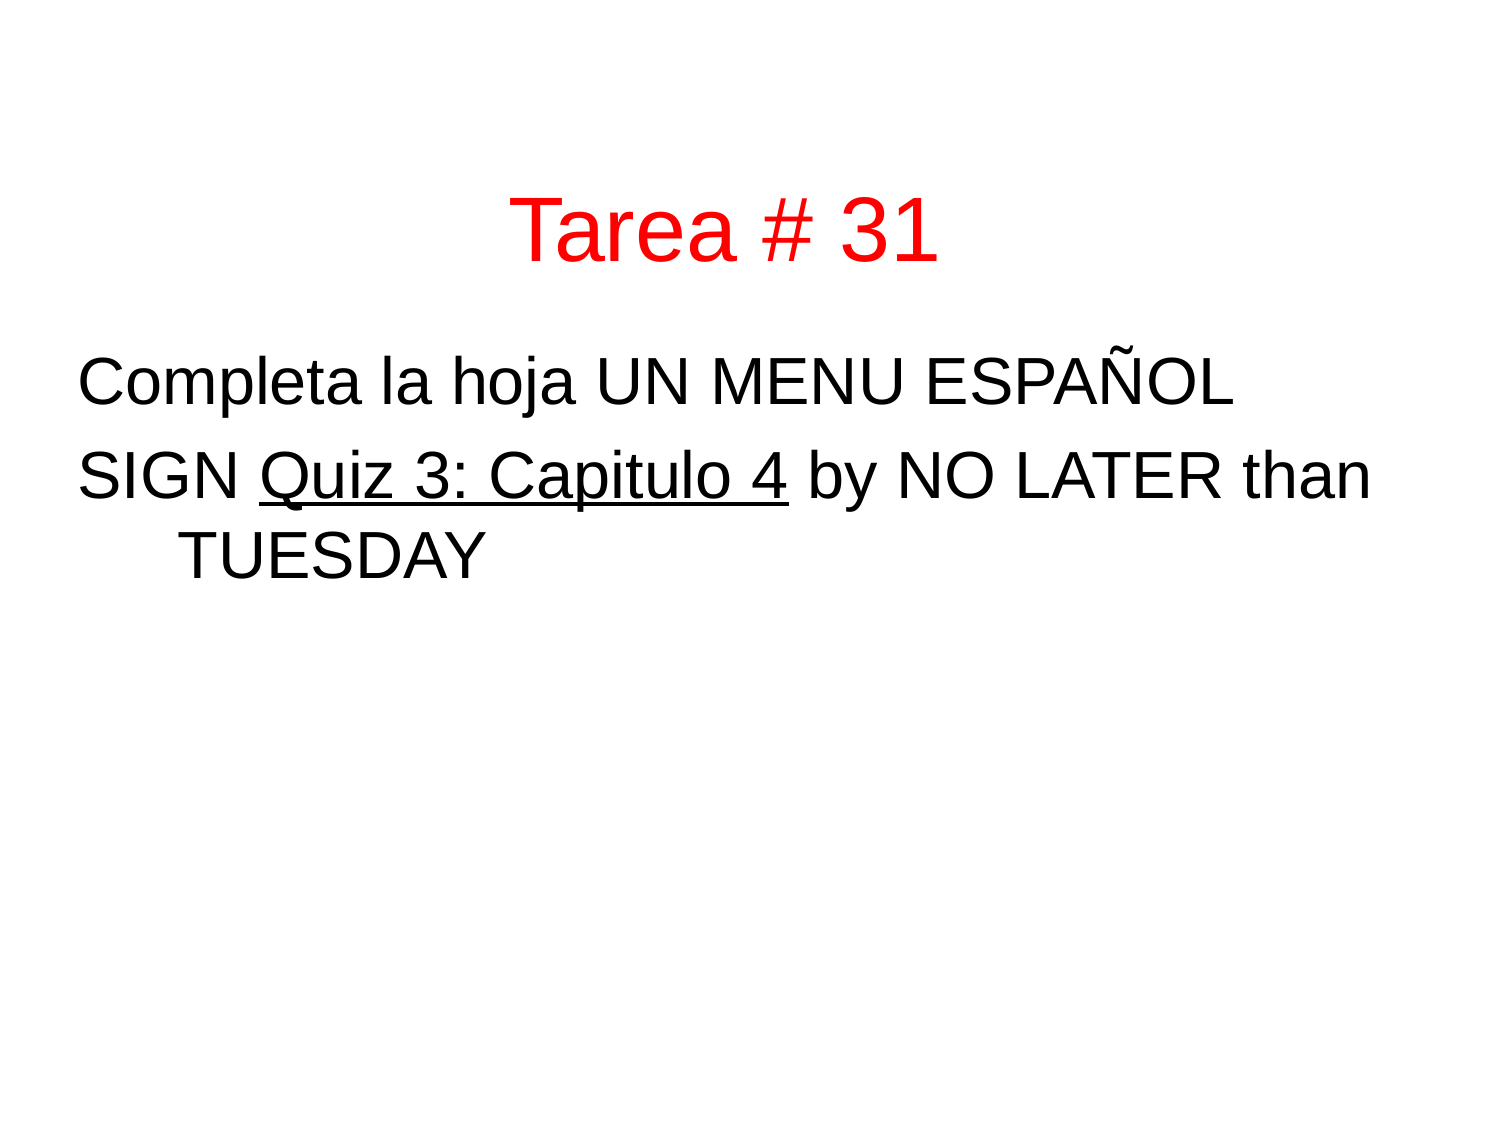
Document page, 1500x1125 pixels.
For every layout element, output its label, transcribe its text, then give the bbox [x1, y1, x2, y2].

list Completa la hoja UN MENU ESPAÑOL SIGN Quiz 3: Capitulo 4 by NO LATER than TUESDAY [62, 237, 1413, 1038]
text_box Tarea # 31 [49, 112, 1400, 338]
